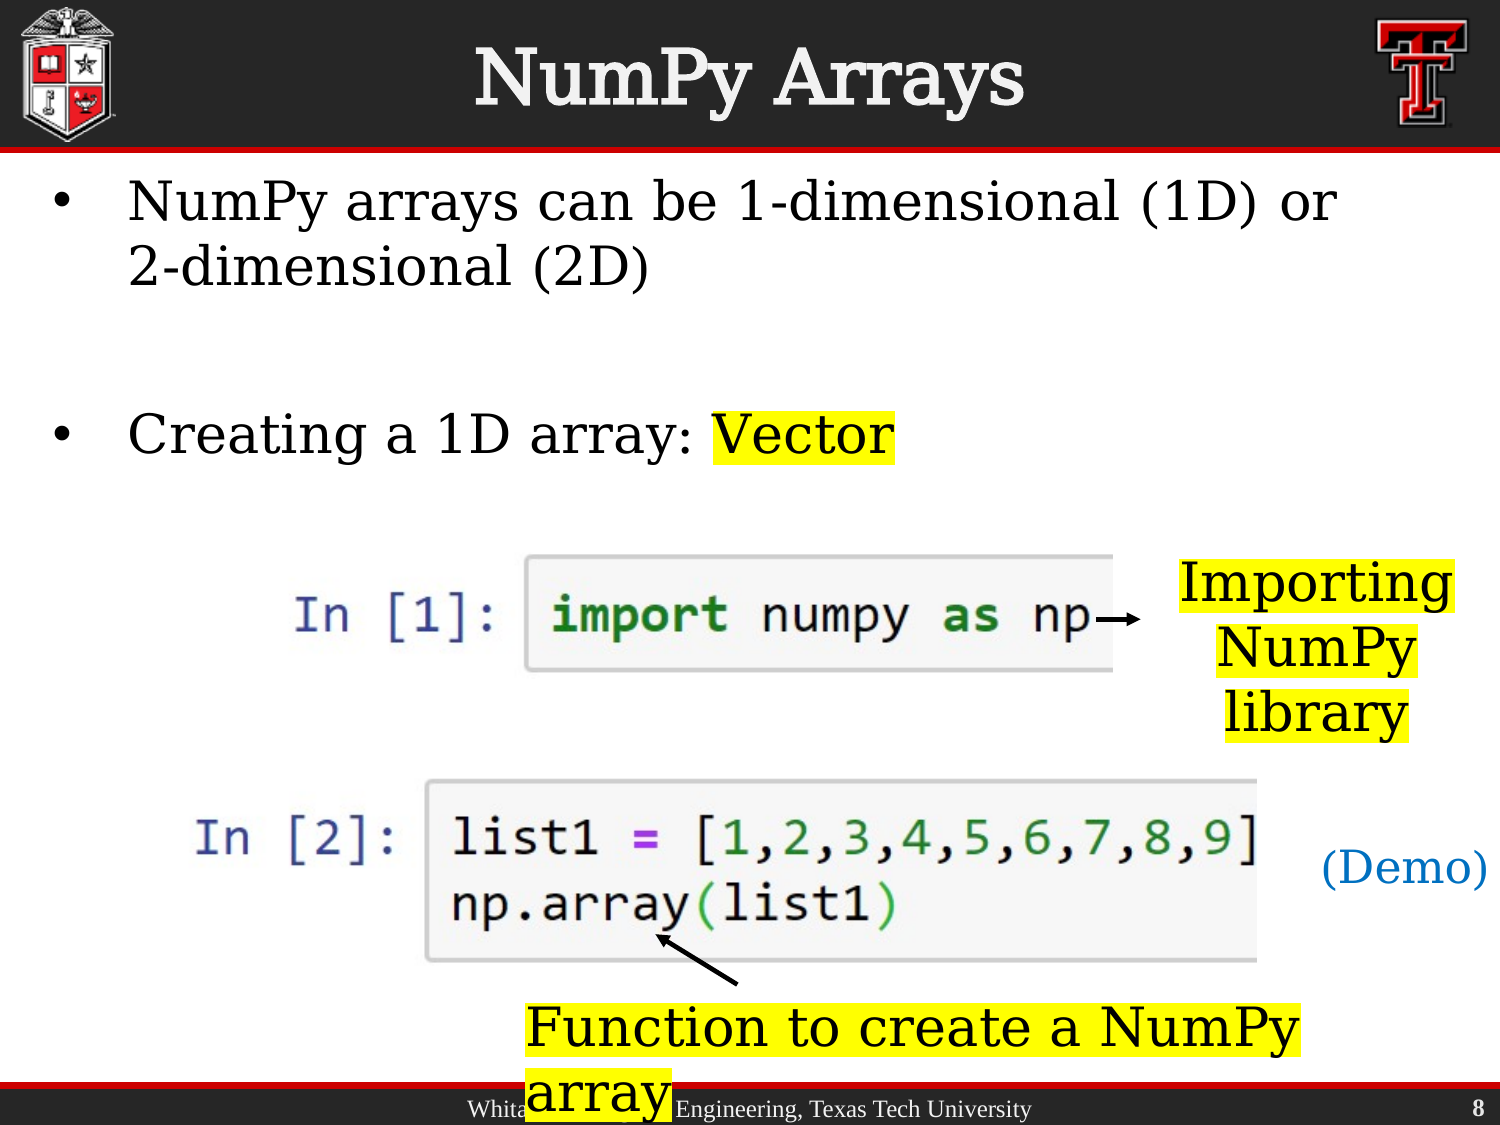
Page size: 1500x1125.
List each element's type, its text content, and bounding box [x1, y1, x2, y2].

text_box Importing NumPy library [1107, 540, 1500, 750]
picture [21, 7, 116, 142]
text_box (Demo) [1303, 830, 1500, 900]
picture [1373, 14, 1472, 128]
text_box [655, 933, 738, 985]
title NumPy Arrays [151, 6, 1349, 141]
picture [186, 765, 1257, 966]
text_box Function to create a NumPy array [510, 984, 1317, 1125]
text_box Creating a 1D array: Vector [38, 392, 1406, 473]
text_box NumPy arrays can be 1-dimensional (1D) or 2-dimensional (2D) [38, 159, 1406, 304]
picture [280, 542, 1113, 679]
slide_number 8 [1392, 1086, 1500, 1125]
